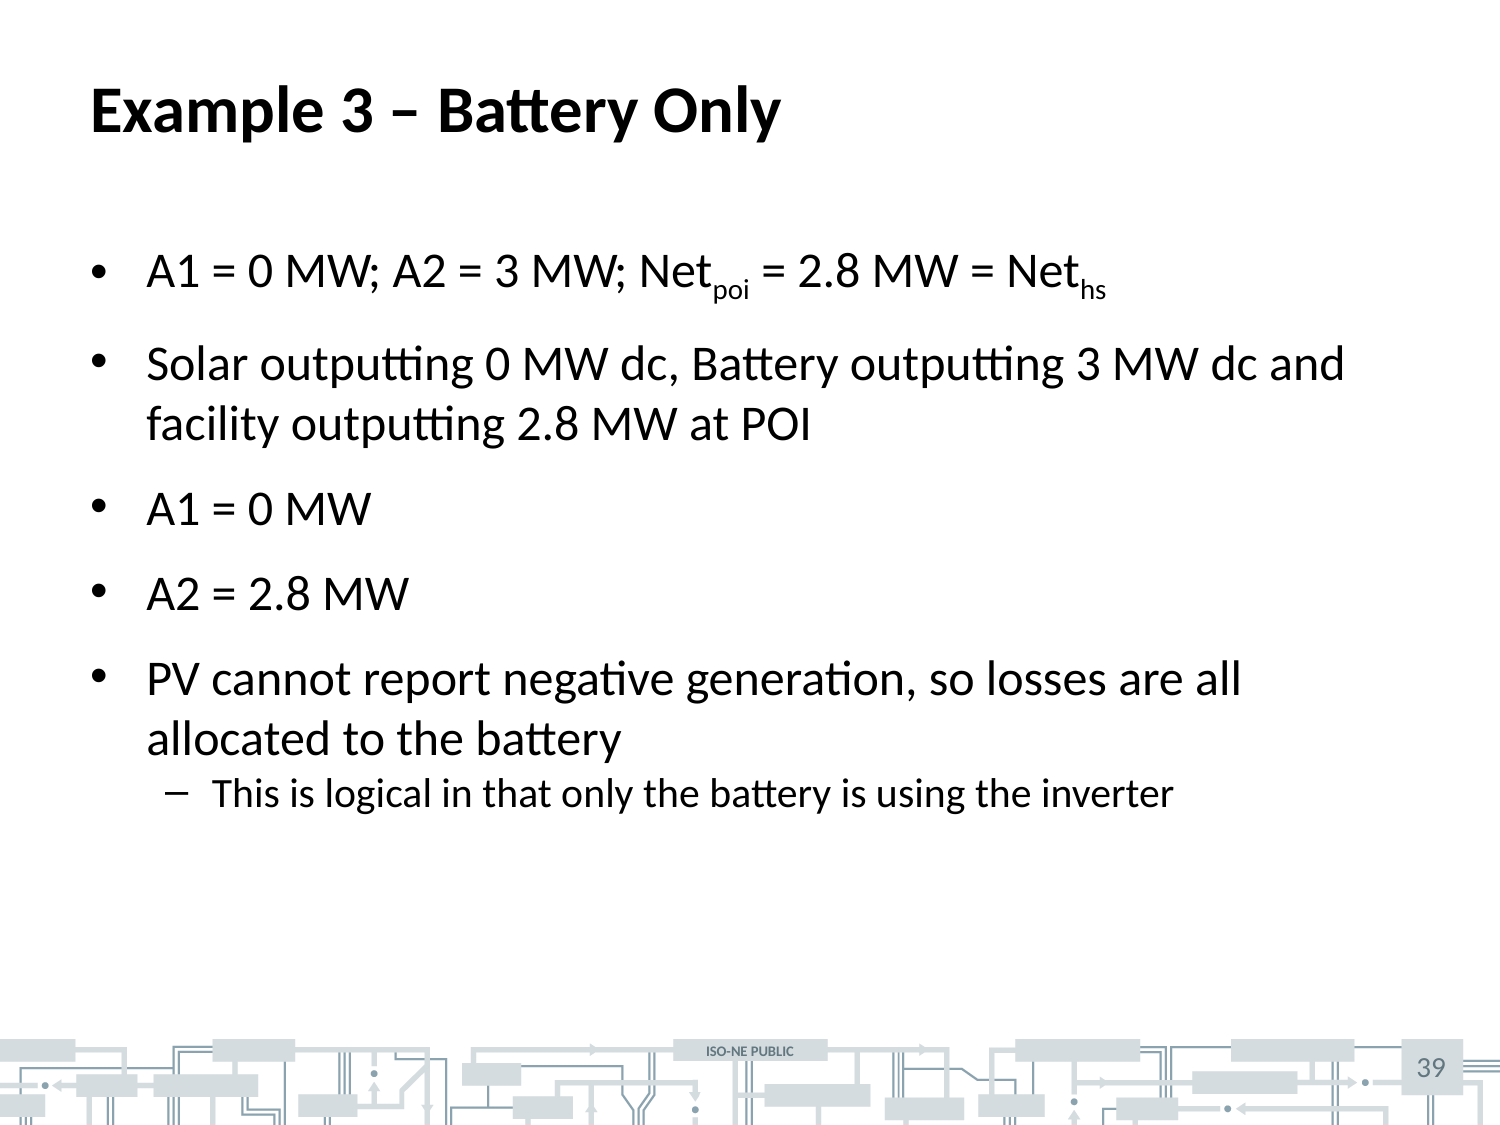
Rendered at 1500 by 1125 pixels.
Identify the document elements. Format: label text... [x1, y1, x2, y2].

picture [0, 1031, 1500, 1125]
title Example 3 – Battery Only [75, 12, 1425, 200]
list A1 = 0 MW; A2 = 3 MW; Netpoi = 2.8 MW = Neths Solar outputting 0 MW dc, Battery outputting 3 MW dc and facility outputting 2.8 MW at POI A1 = 0 MW A2 = 2.8 MW PV cannot report negative generation, so losses are all allocated to the battery This is logical in that only the battery is using the inverter [75, 229, 1425, 1020]
slide_number 39 [1400, 1044, 1463, 1088]
